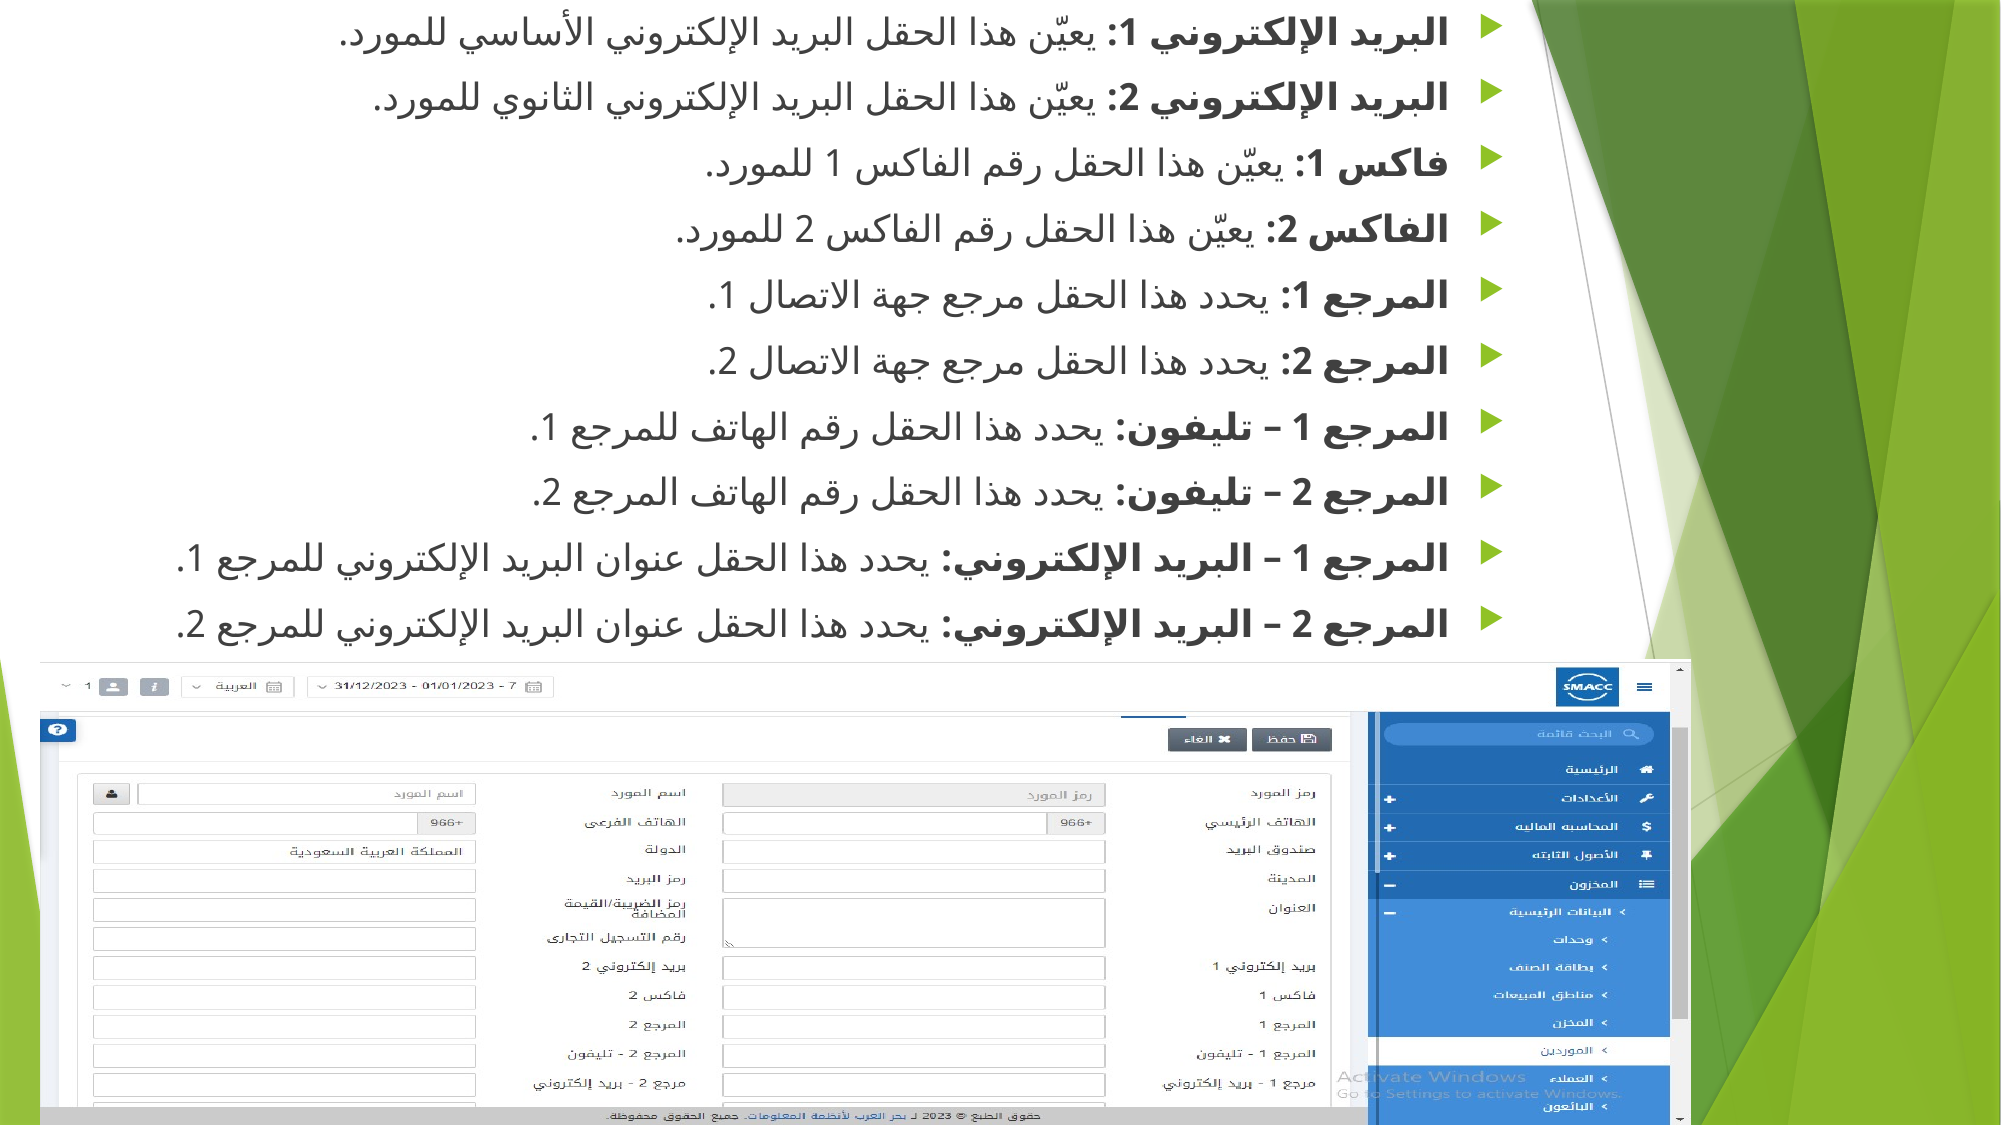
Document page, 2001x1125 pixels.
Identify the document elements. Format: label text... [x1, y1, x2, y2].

picture [40, 659, 1692, 1125]
list البريد الإلكتروني 1: يعيّن هذا الحقل البريد الإلكتروني الأساسي للمورد. البريد الإلكتروني 2: يعيّن هذا الحقل البريد الإلكتروني الثانوي للمورد. فاكس 1: يعيّن هذا الحقل رقم الفاكس 1 للمورد. الفاكس 2: يعيّن هذا الحقل رقم الفاكس 2 للمورد. المرجع 1: يحدد هذا الحقل مرجع جهة الاتصال 1. المرجع 2: يحدد هذا الحقل مرجع جهة الاتصال 2. المرجع 1 – تليفون: يحدد هذا الحقل رقم الهاتف للمرجع 1. المرجع 2 – تليفون: يحدد هذا الحقل رقم الهاتف المرجع 2. المرجع 1 – البريد الإلكتروني: يحدد هذا الحقل عنوان البريد الإلكتروني للمرجع 1. المرجع 2 – البريد الإلكتروني: يحدد هذا الحقل عنوان البريد الإلكتروني للمرجع 2. [111, 0, 1522, 657]
